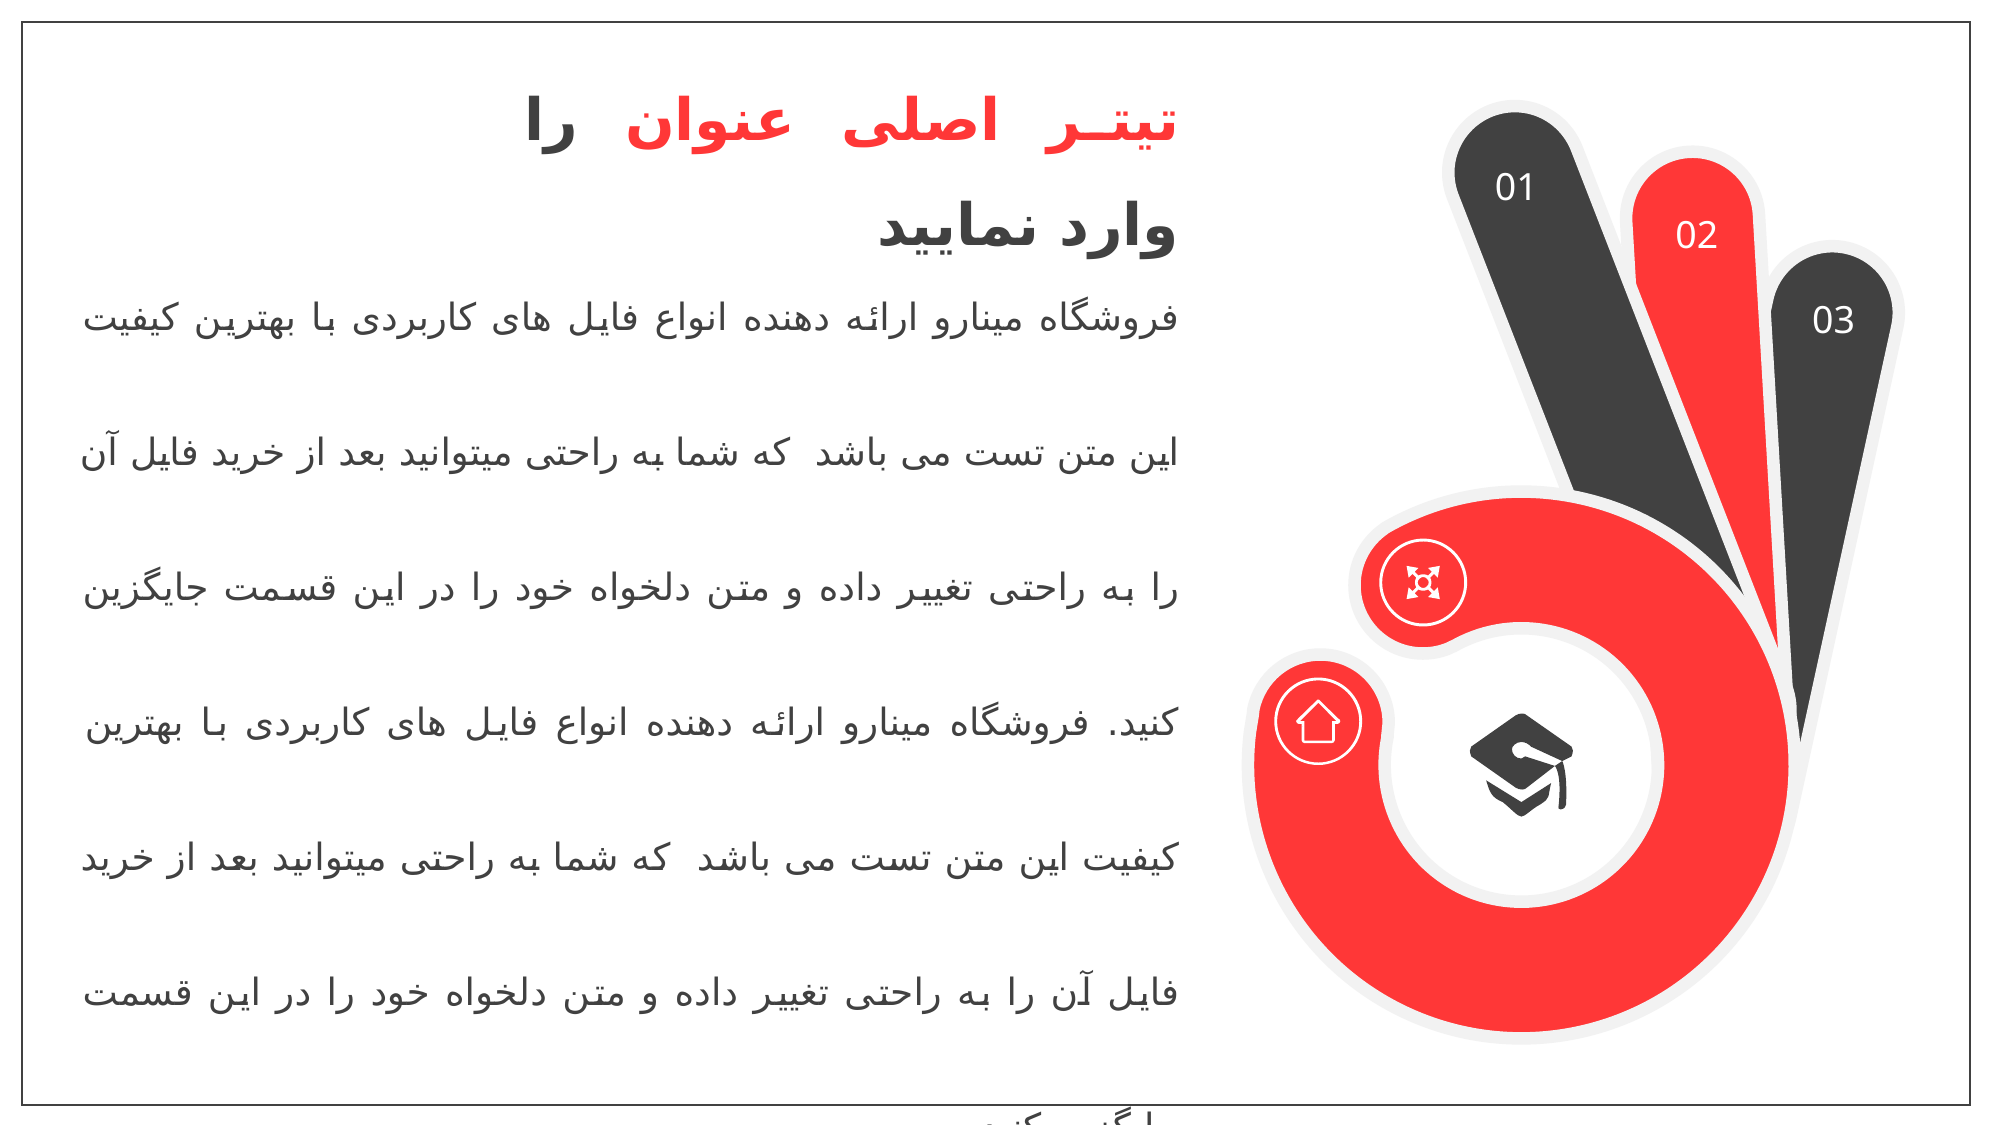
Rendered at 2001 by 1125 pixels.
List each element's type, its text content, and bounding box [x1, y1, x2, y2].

text_box [21, 21, 1971, 1106]
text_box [1247, 86, 1881, 1039]
text_box فروشگاه مینارو ارائه دهنده انواع فایل های کاربردی با بهترین کیفیت این متن تست می باشد که شما به راحتی میتوانید بعد از خرید فایل آن را به راحتی تغییر داده و متن دلخواه خود را در این قسمت جایگزین کنید. فروشگاه مینارو ارائه دهنده انواع فایل های کاربردی با بهترین کیفیت این متن تست می باشد که شما به راحتی میتوانید بعد از خرید فایل آن را به راحتی تغییر داده و متن دلخواه خود را در این قسمت جایگزین کنید. [64, 195, 1194, 1125]
text_box تیتر اصلی عنوان را وارد نمایید [483, 39, 1194, 195]
